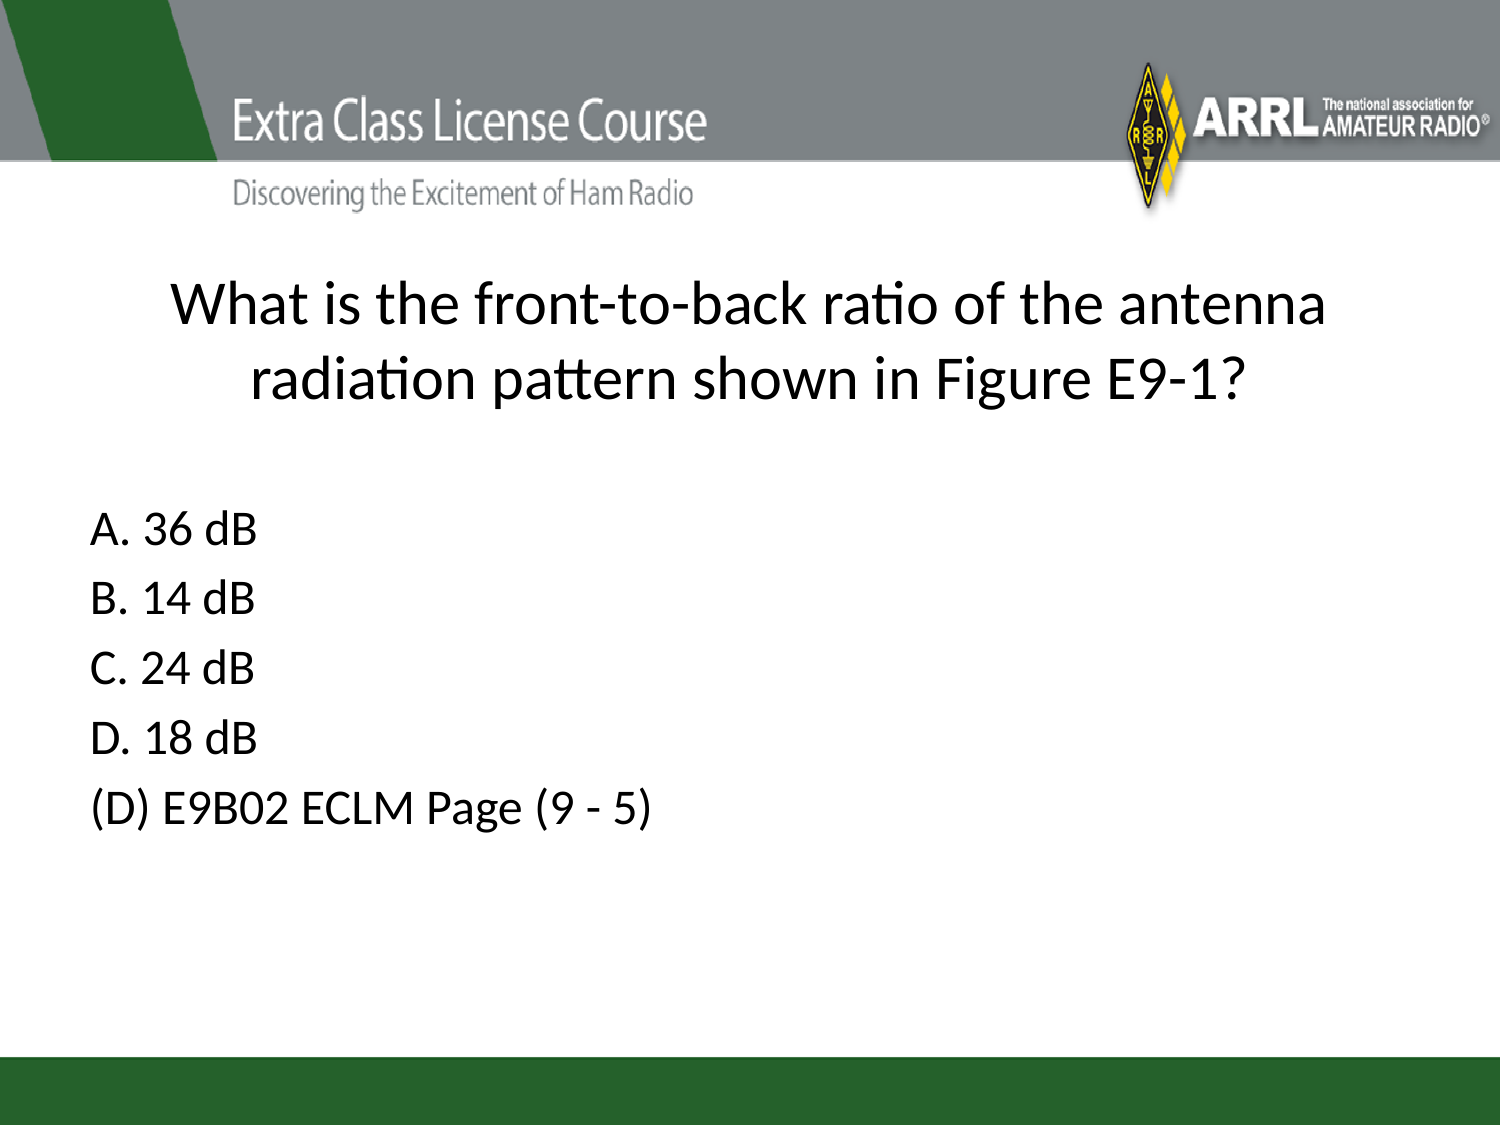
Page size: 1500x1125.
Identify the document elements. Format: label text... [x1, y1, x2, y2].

picture [0, 0, 1500, 1125]
list A. 36 dB B. 14 dB C. 24 dB D. 18 dB (D) E9B02 ECLM Page (9 - 5) [75, 487, 1425, 1005]
title What is the front-to-back ratio of the antenna radiation pattern shown in Figure E9-1? [75, 254, 1425, 435]
